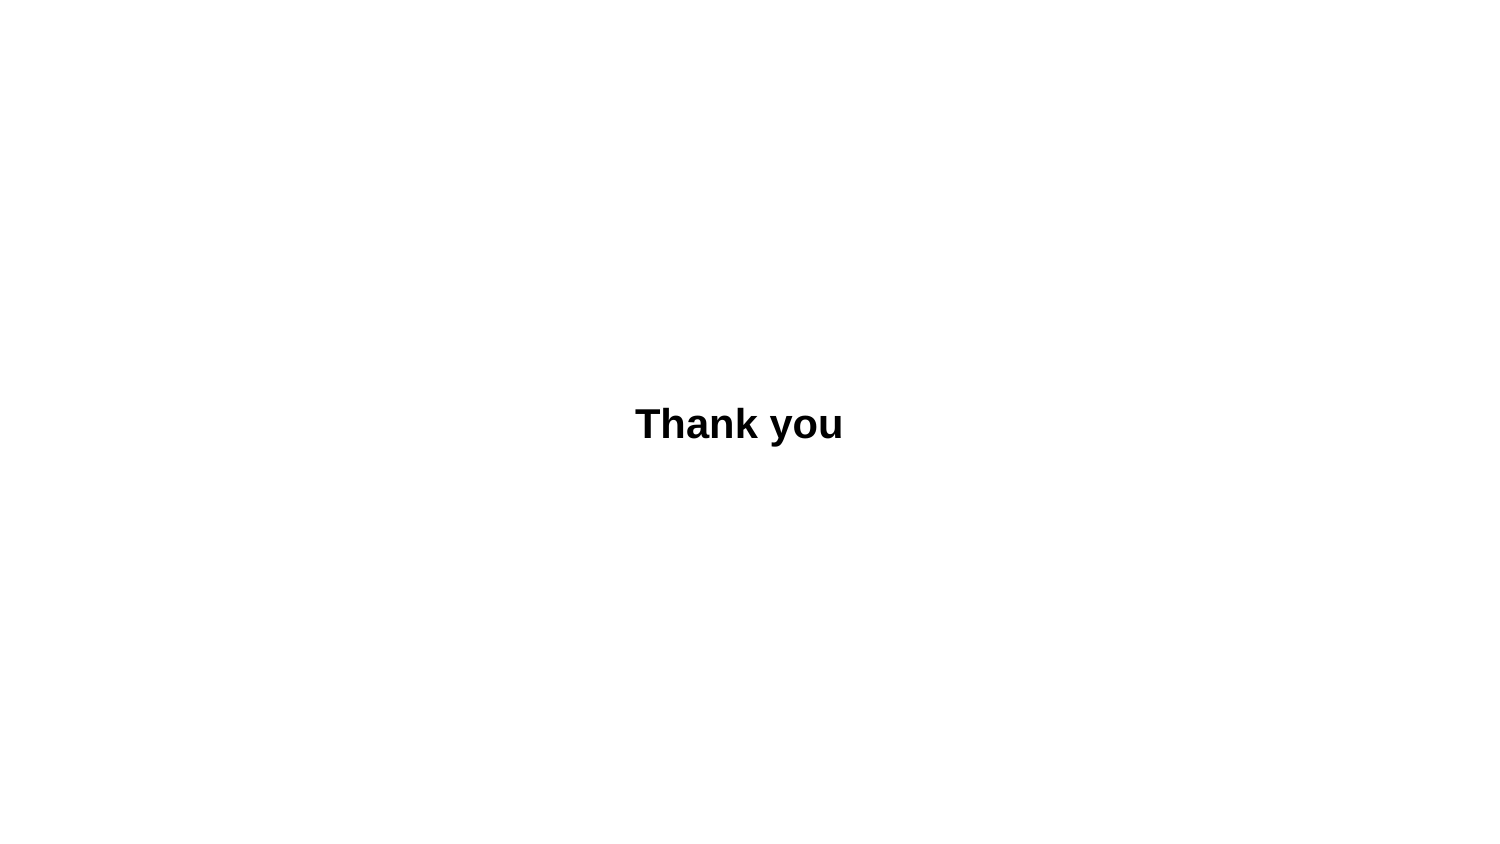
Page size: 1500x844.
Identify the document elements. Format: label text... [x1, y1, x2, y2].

text_box Thank you [620, 389, 880, 454]
